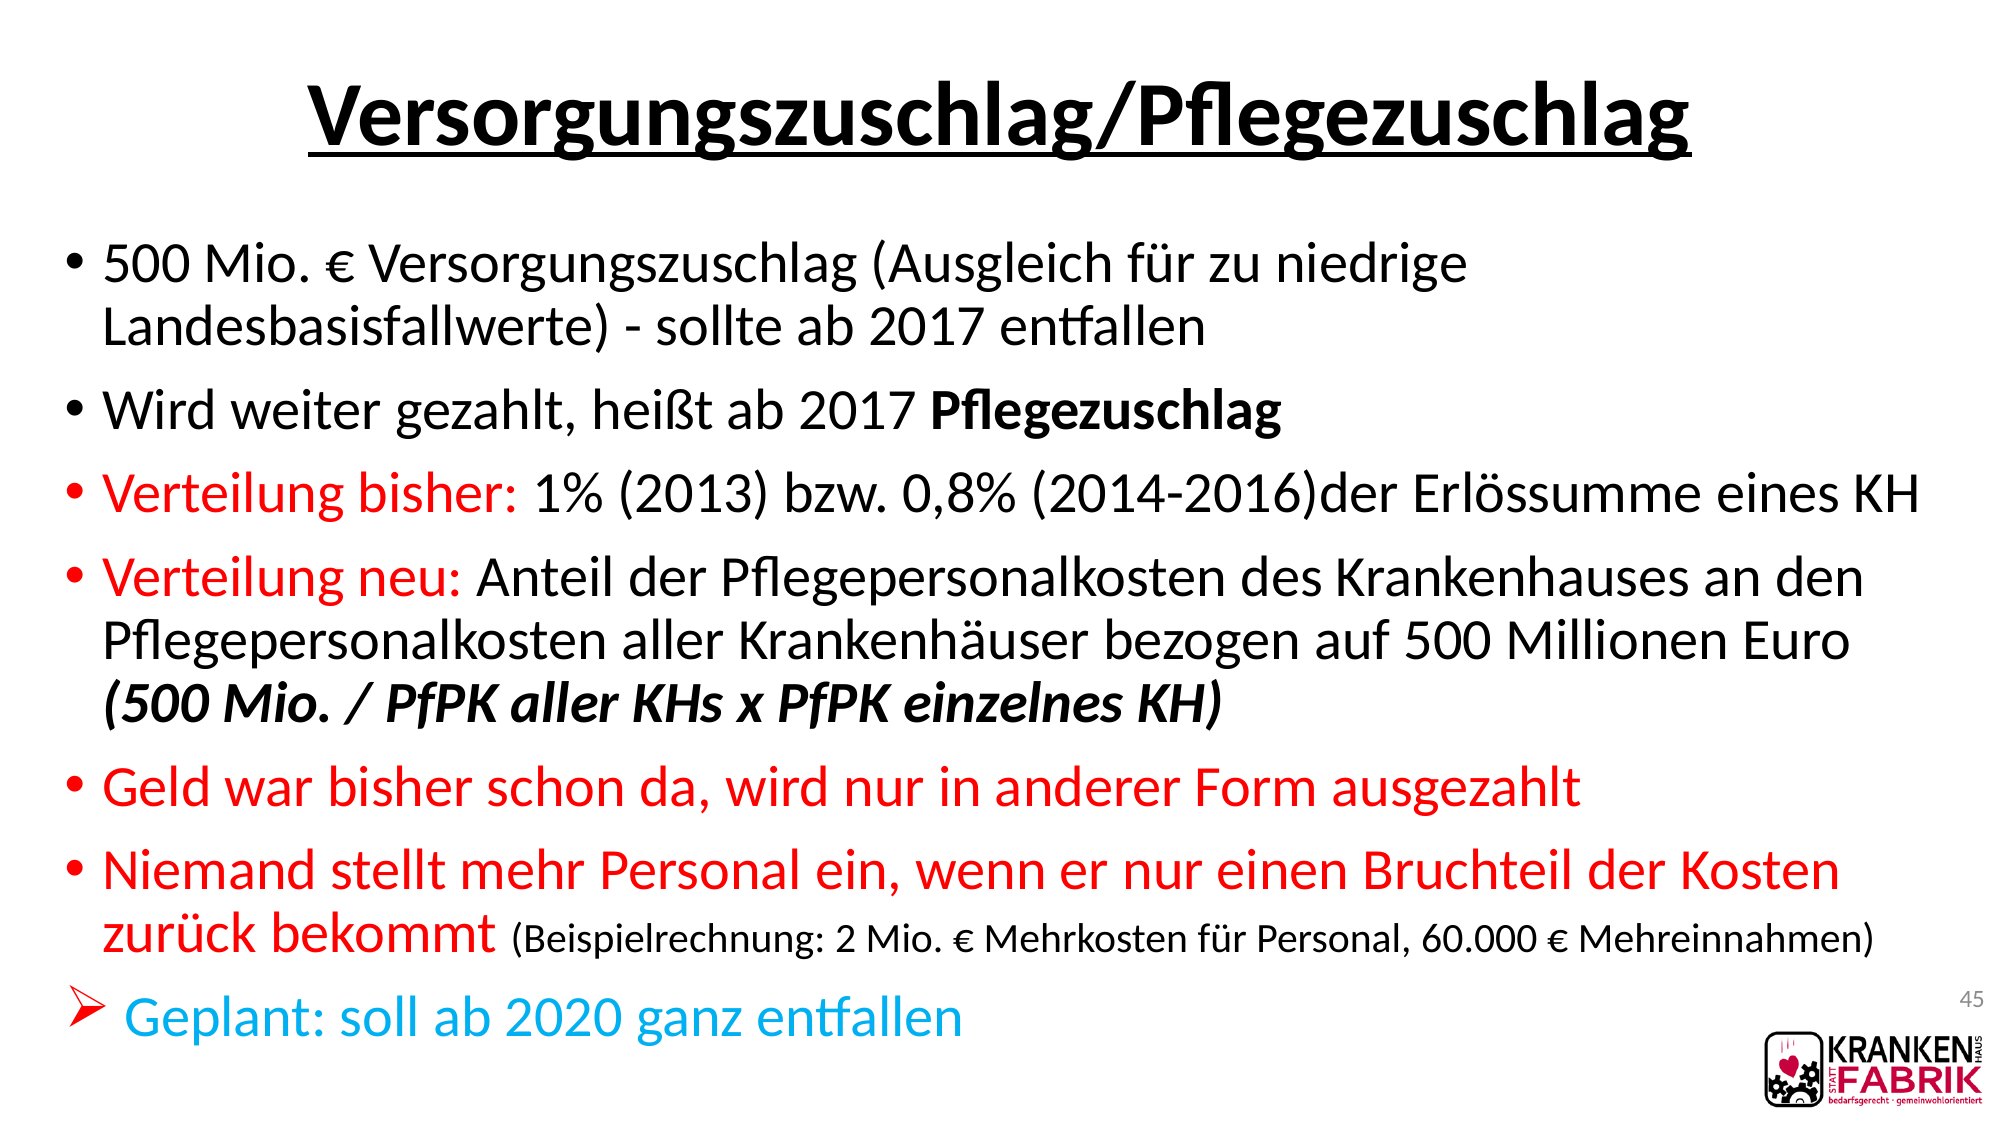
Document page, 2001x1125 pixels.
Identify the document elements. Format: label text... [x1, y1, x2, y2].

list 500 Mio. € Versorgungszuschlag (Ausgleich für zu niedrige Landesbasisfallwerte) - sollte ab 2017 entfallen Wird weiter gezahlt, heißt ab 2017 Pflegezuschlag Verteilung bisher: 1% (2013) bzw. 0,8% (2014-2016)der Erlössumme eines KH Verteilung neu: Anteil der Pflegepersonalkosten des Krankenhauses an den Pflegepersonalkosten aller Krankenhäuser bezogen auf 500 Millionen Euro (500 Mio. / PfPK aller KHs x PfPK einzelnes KH) Geld war bisher schon da, wird nur in anderer Form ausgezahlt Niemand stellt mehr Personal ein, wenn er nur einen Bruchteil der Kosten zurück bekommt (Beispielrechnung: 2 Mio. € Mehrkosten für Personal, 60.000 € Mehreinnahmen) Geplant: soll ab 2020 ganz entfallen [49, 224, 1950, 1070]
picture [1746, 1028, 2000, 1125]
slide_number 45 [1550, 968, 2000, 1028]
title Versorgungszuschlag/Pflegezuschlag [137, 7, 1863, 224]
